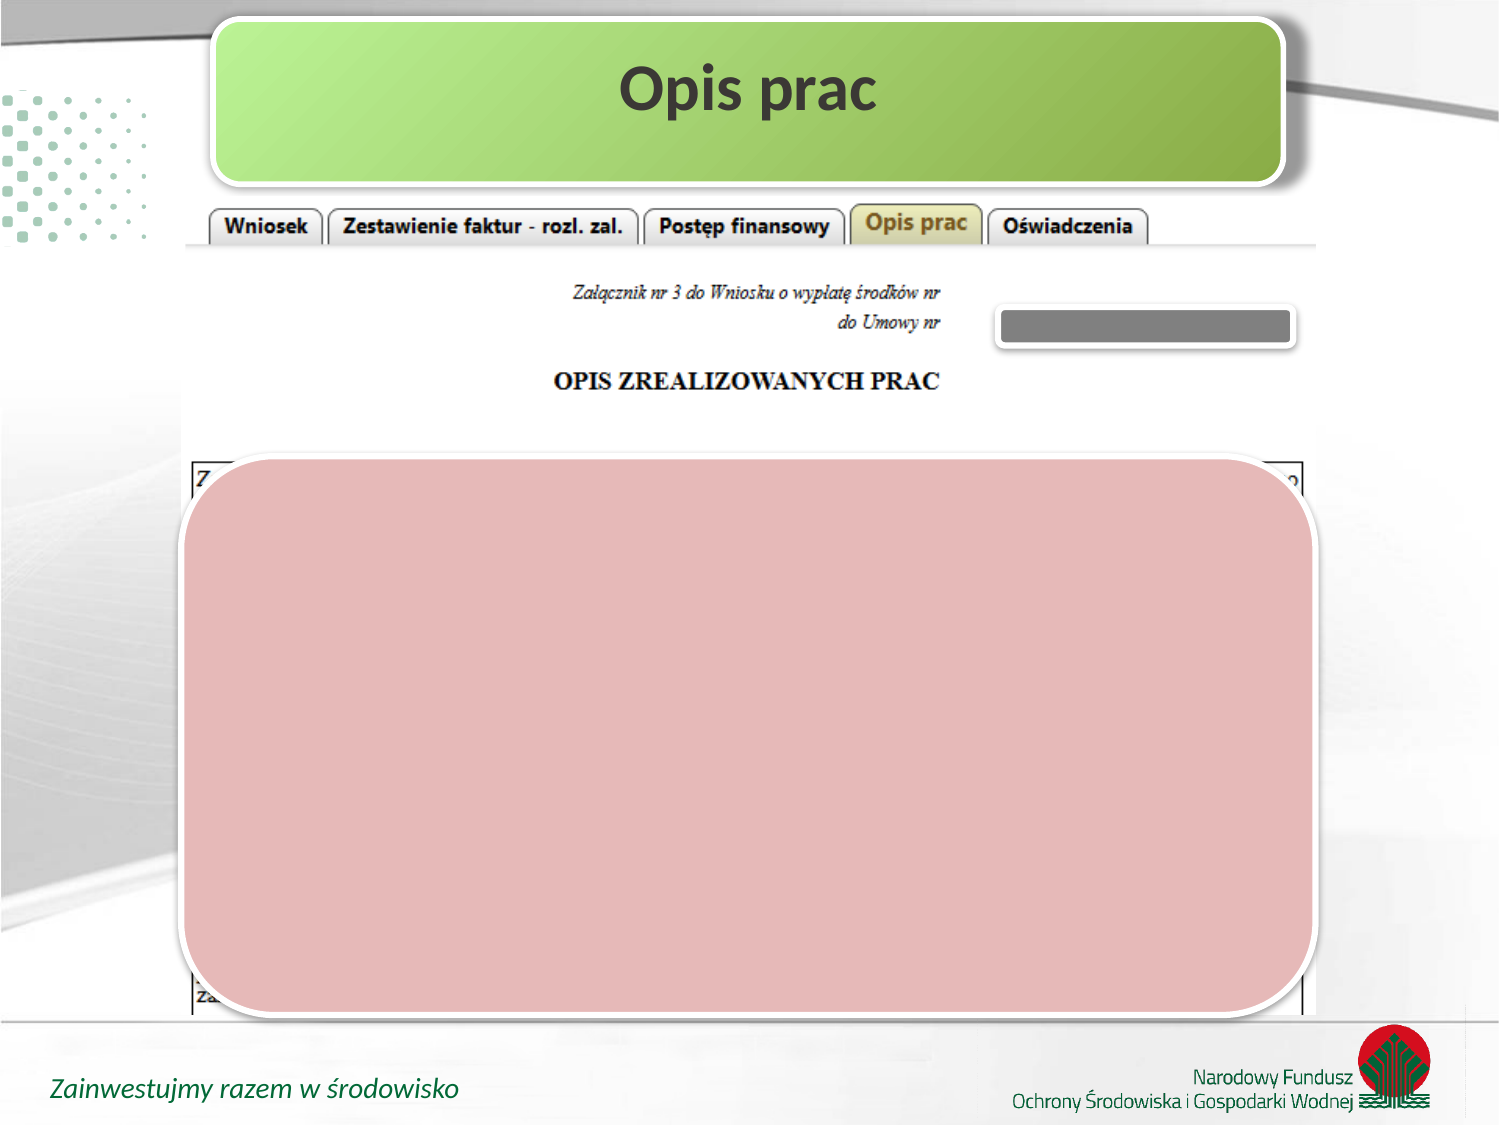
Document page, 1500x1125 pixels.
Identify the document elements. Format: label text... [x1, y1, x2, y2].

text_box Opis prac [210, 16, 1286, 187]
picture [0, 0, 1499, 1125]
